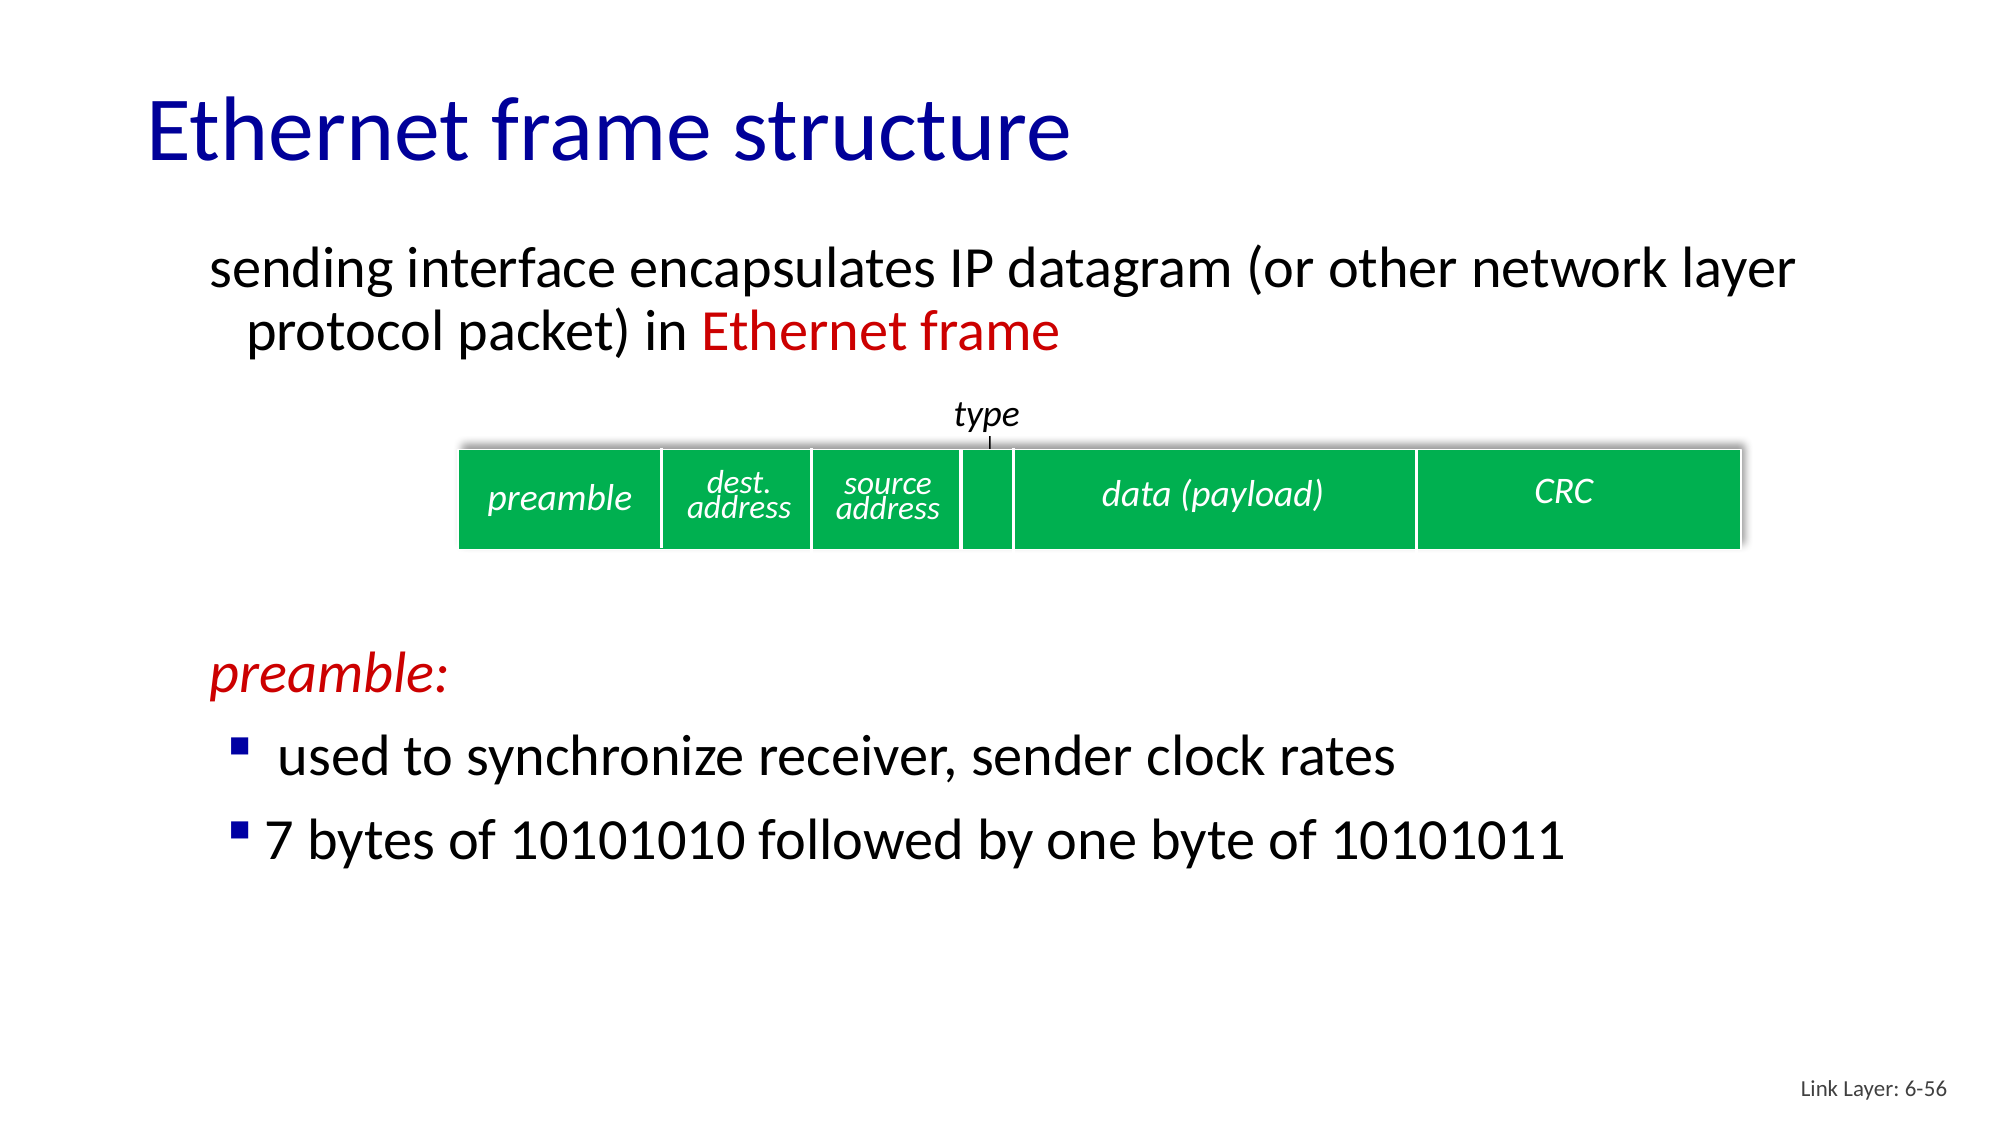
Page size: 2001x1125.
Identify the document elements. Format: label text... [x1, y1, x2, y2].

text_box sending interface encapsulates IP datagram (or other network layer protocol packet) in Ethernet frame [173, 229, 2000, 597]
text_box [450, 381, 1741, 564]
text_box preamble: used to synchronize receiver, sender clock rates 7 bytes of 10101010 followed by one byte of 10101011 [173, 634, 2000, 1125]
title Ethernet frame structure [131, 57, 1857, 205]
